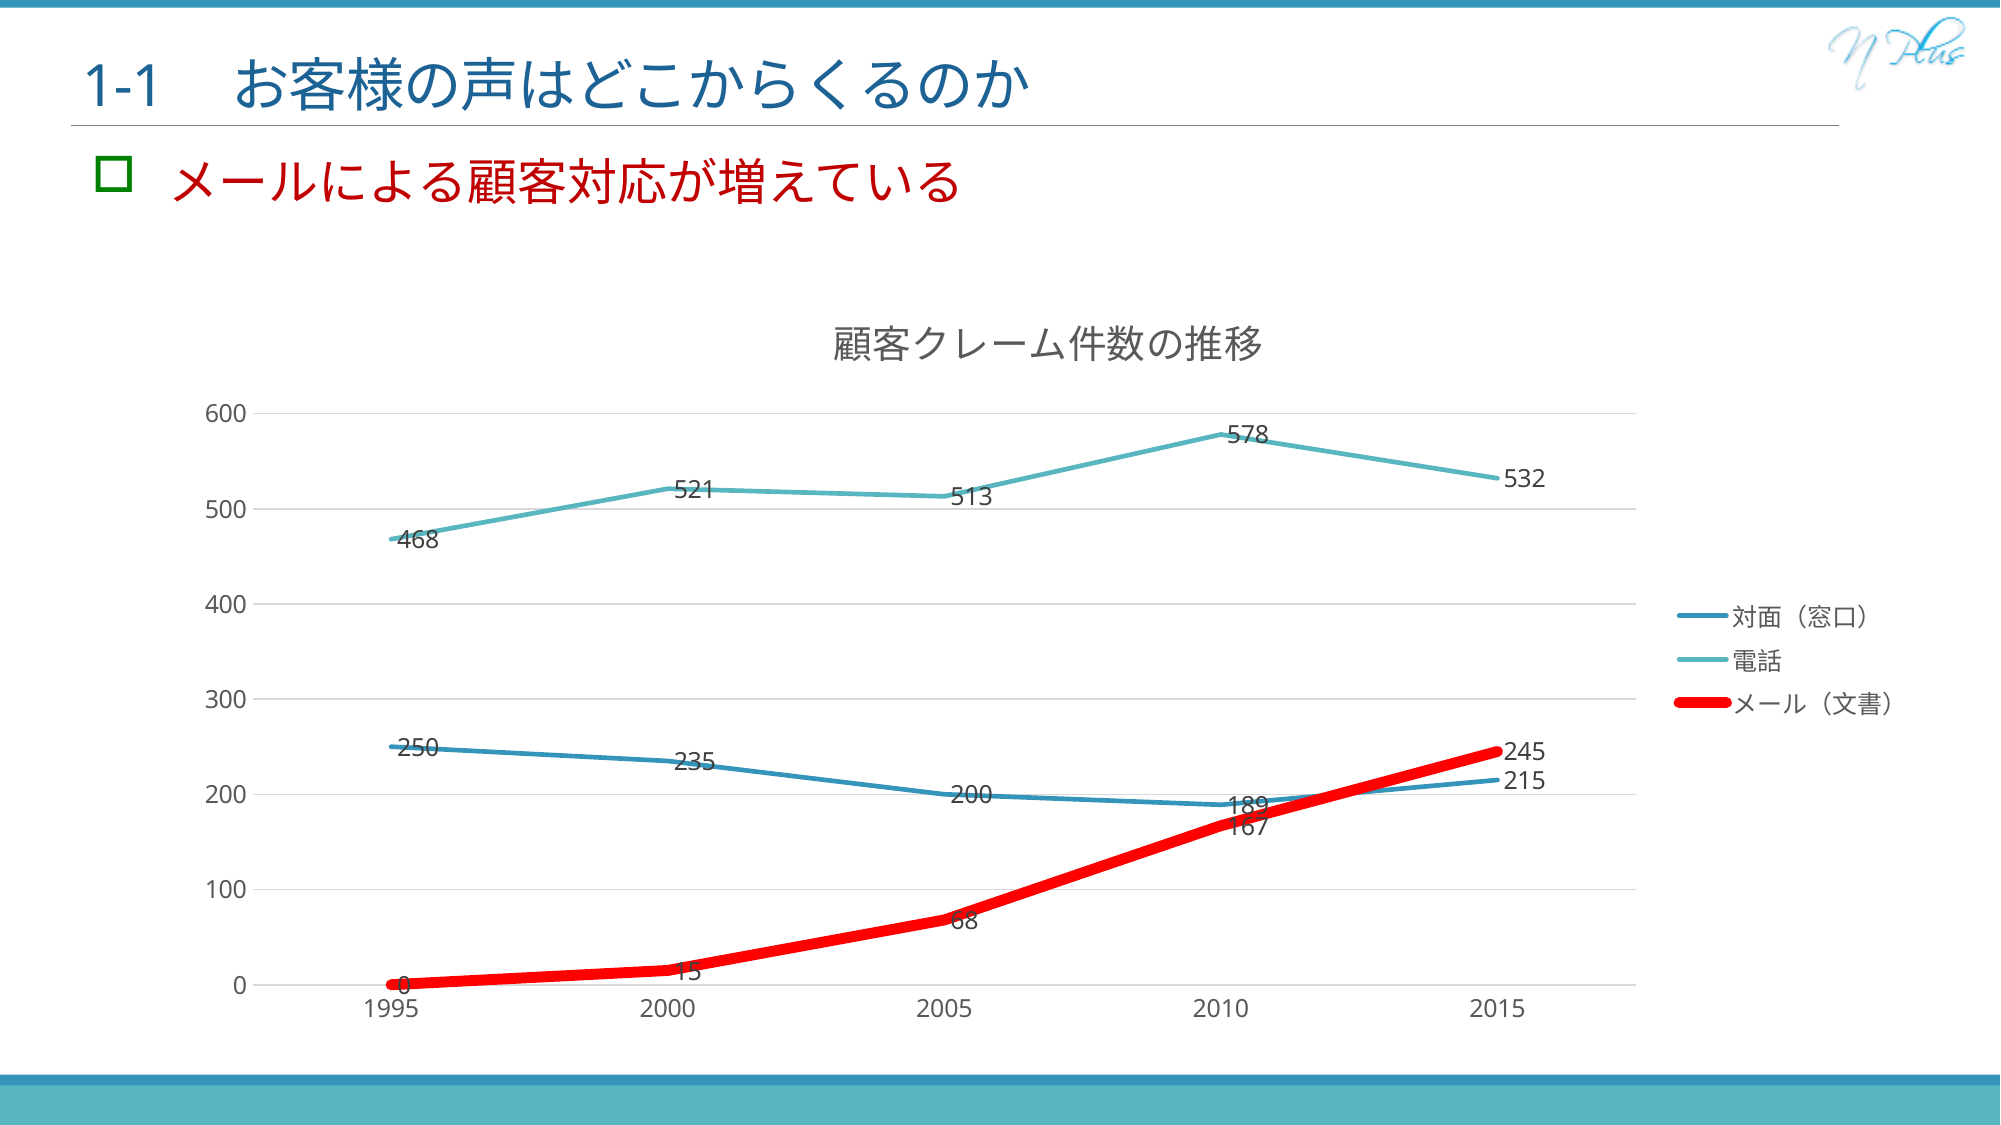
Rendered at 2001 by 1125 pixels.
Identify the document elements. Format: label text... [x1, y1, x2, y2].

title 1-1 お客様の声はどこからくるのか [66, 47, 1830, 126]
picture [1815, 8, 1980, 112]
chart [168, 277, 1929, 1041]
text_box メールによる顧客対応が増えている [76, 142, 1390, 228]
